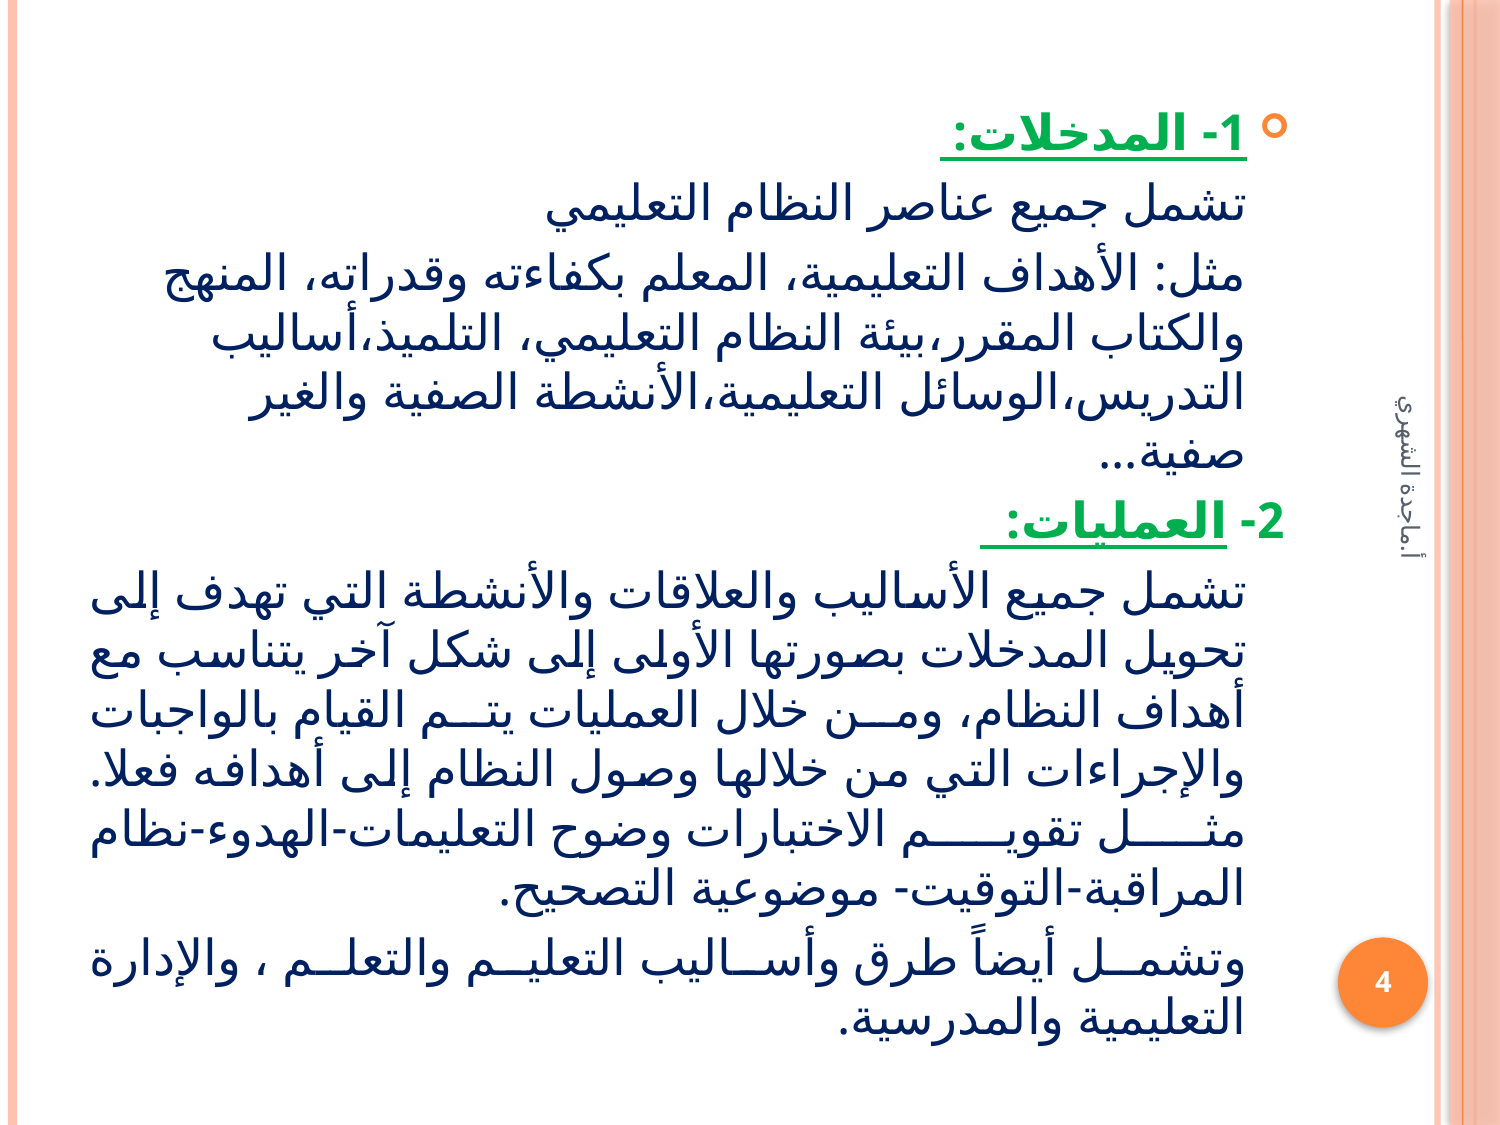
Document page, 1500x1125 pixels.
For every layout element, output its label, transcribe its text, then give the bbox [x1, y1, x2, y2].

slide_number 4 [1333, 940, 1434, 1027]
footer أ.ماجدة الشهري [1379, 380, 1440, 906]
list 1- المدخلات: تشمل جميع عناصر النظام التعليمي مثل: الأهداف التعليمية، المعلم بكفاءته وقدراته، المنهج والكتاب المقرر،بيئة النظام التعليمي، التلميذ،أساليب التدريس،الوسائل التعليمية،الأنشطة الصفية والغير صفية... 2- العمليات: تشمل جميع الأساليب والعلاقات والأنشطة التي تهدف إلى تحويل المدخلات بصورتها الأولى إلى شكل آخر يتناسب مع أهداف النظام، ومن خلال العمليات يتم القيام بالواجبات والإجراءات التي من خلالها وصول النظام إلى أهدافه فعلا. مثل تقويم الاختبارات وضوح التعليمات-الهدوء-نظام المراقبة-التوقيت- موضوعية التصحيح. وتشمل أيضاً طرق وأساليب التعليم والتعلم ، والإدارة التعليمية والمدرسية. [75, 93, 1300, 1062]
